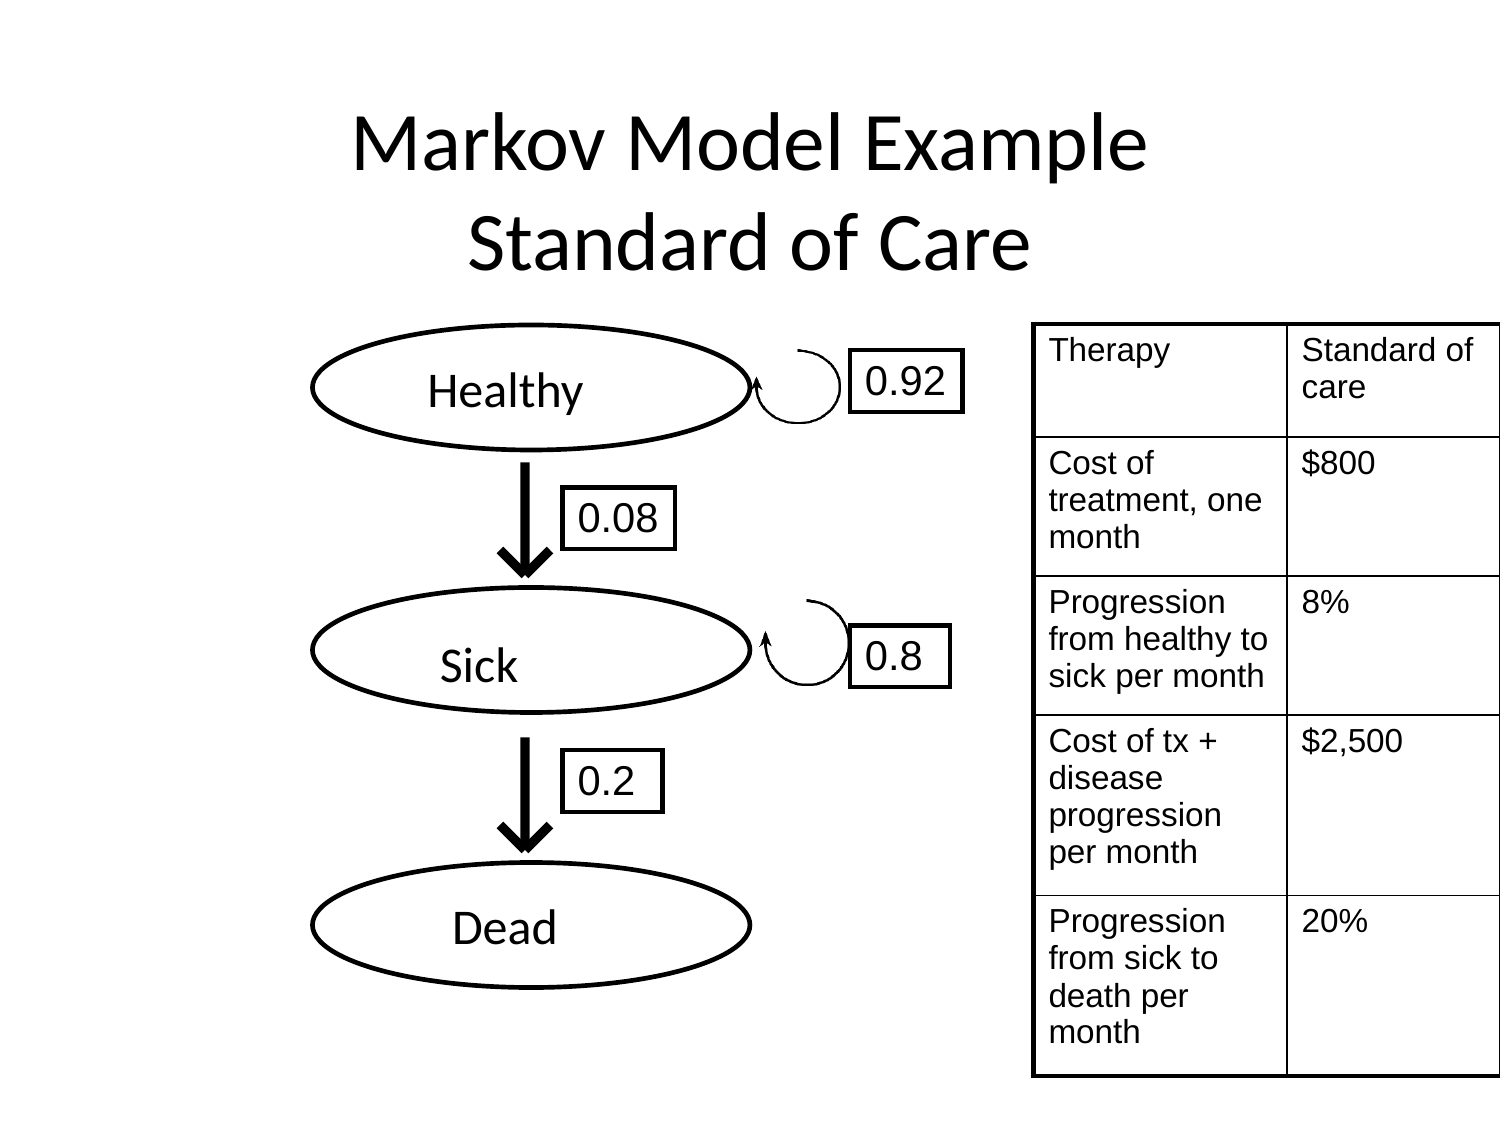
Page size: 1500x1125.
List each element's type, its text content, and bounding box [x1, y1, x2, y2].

text_box [312, 324, 744, 451]
picture [759, 599, 851, 687]
text_box [312, 862, 750, 988]
table_cell Progression from sick to death per month [1036, 896, 1286, 1074]
table_header Standard of care [1288, 326, 1499, 436]
table_cell $2,500 [1288, 716, 1499, 895]
table_header 0.8 [854, 628, 948, 685]
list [749, 349, 841, 425]
text_box [312, 587, 750, 713]
table_header 0.2 [565, 752, 660, 810]
table_cell 20% [1288, 896, 1499, 1074]
table_cell Progression from healthy to sick per month [1036, 577, 1286, 714]
title Markov Model Example Standard of Care [75, 75, 1425, 300]
text_box Healthy [412, 349, 663, 425]
table_cell 8% [1288, 577, 1499, 714]
table_header 0.08 [565, 490, 673, 547]
table_header Therapy [1036, 326, 1286, 436]
table_cell Cost of tx + disease progression per month [1036, 716, 1286, 895]
text_box Dead [437, 887, 600, 963]
table_header 0.92 [852, 352, 960, 410]
text_box Sick [424, 624, 638, 700]
table_cell $800 [1288, 438, 1499, 575]
table_cell Cost of treatment, one month [1036, 438, 1286, 575]
